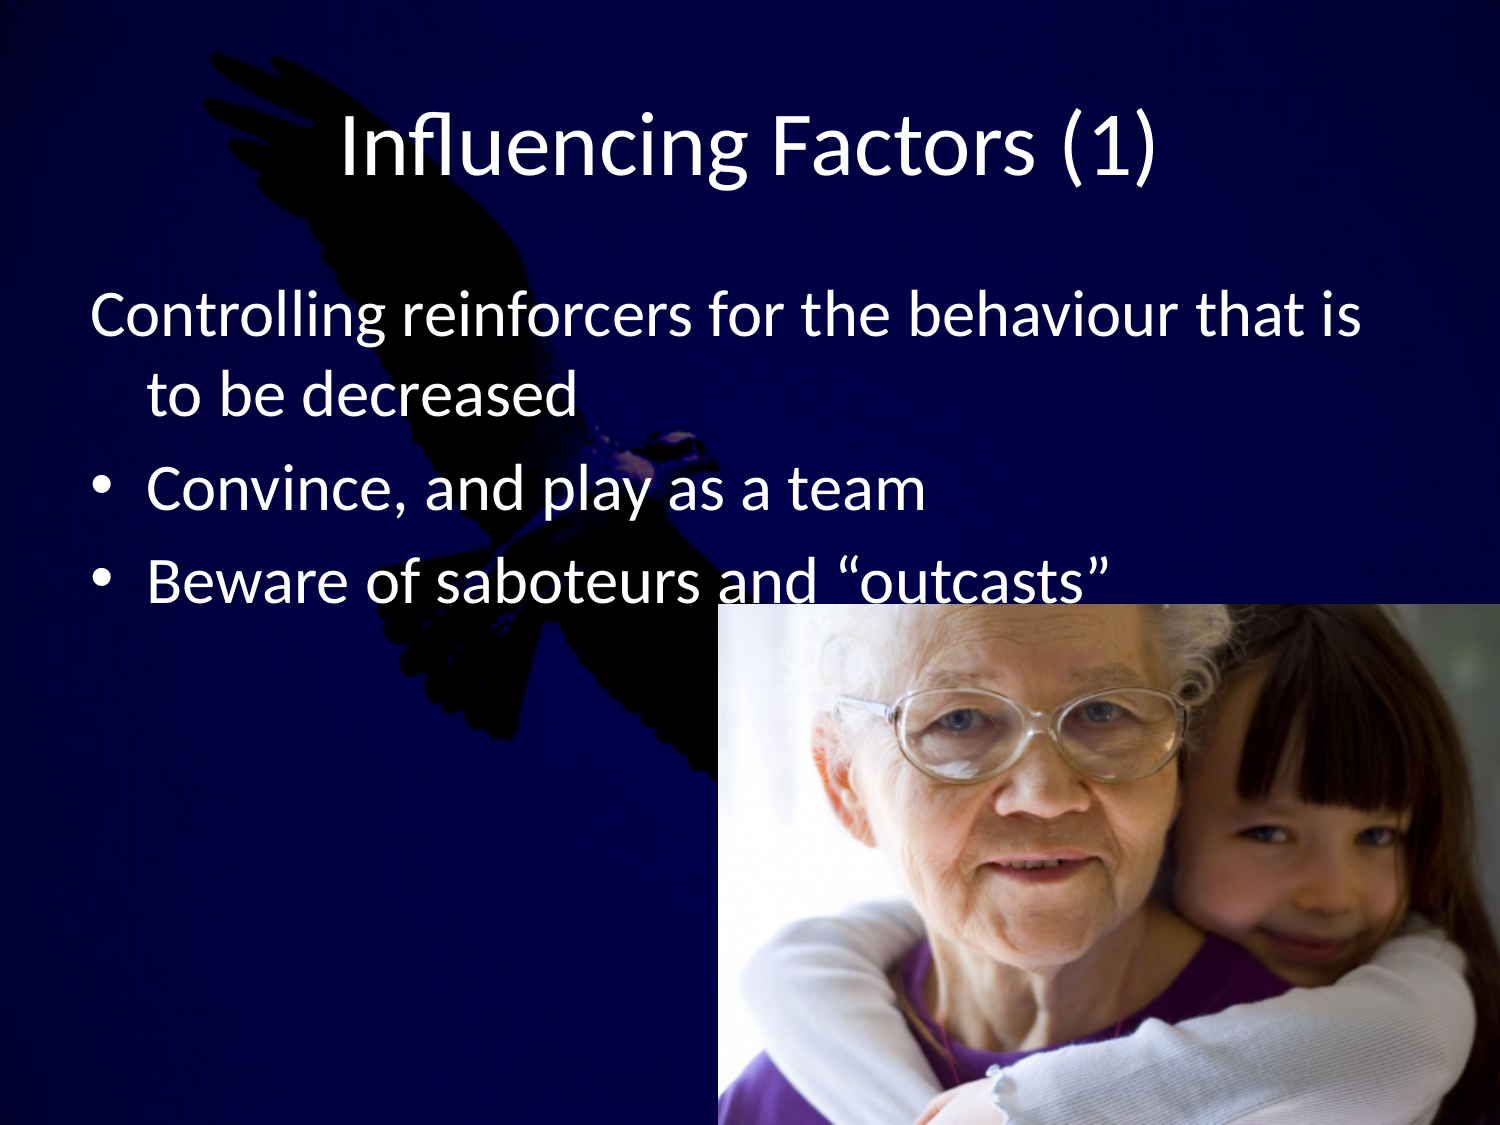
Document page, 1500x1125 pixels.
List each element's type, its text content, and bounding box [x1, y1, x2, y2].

picture [0, 0, 1500, 1125]
list Controlling reinforcers for the behaviour that is to be decreased Convince, and play as a team Beware of saboteurs and “outcasts” [75, 262, 1425, 1005]
title Influencing Factors (1) [75, 45, 1425, 233]
